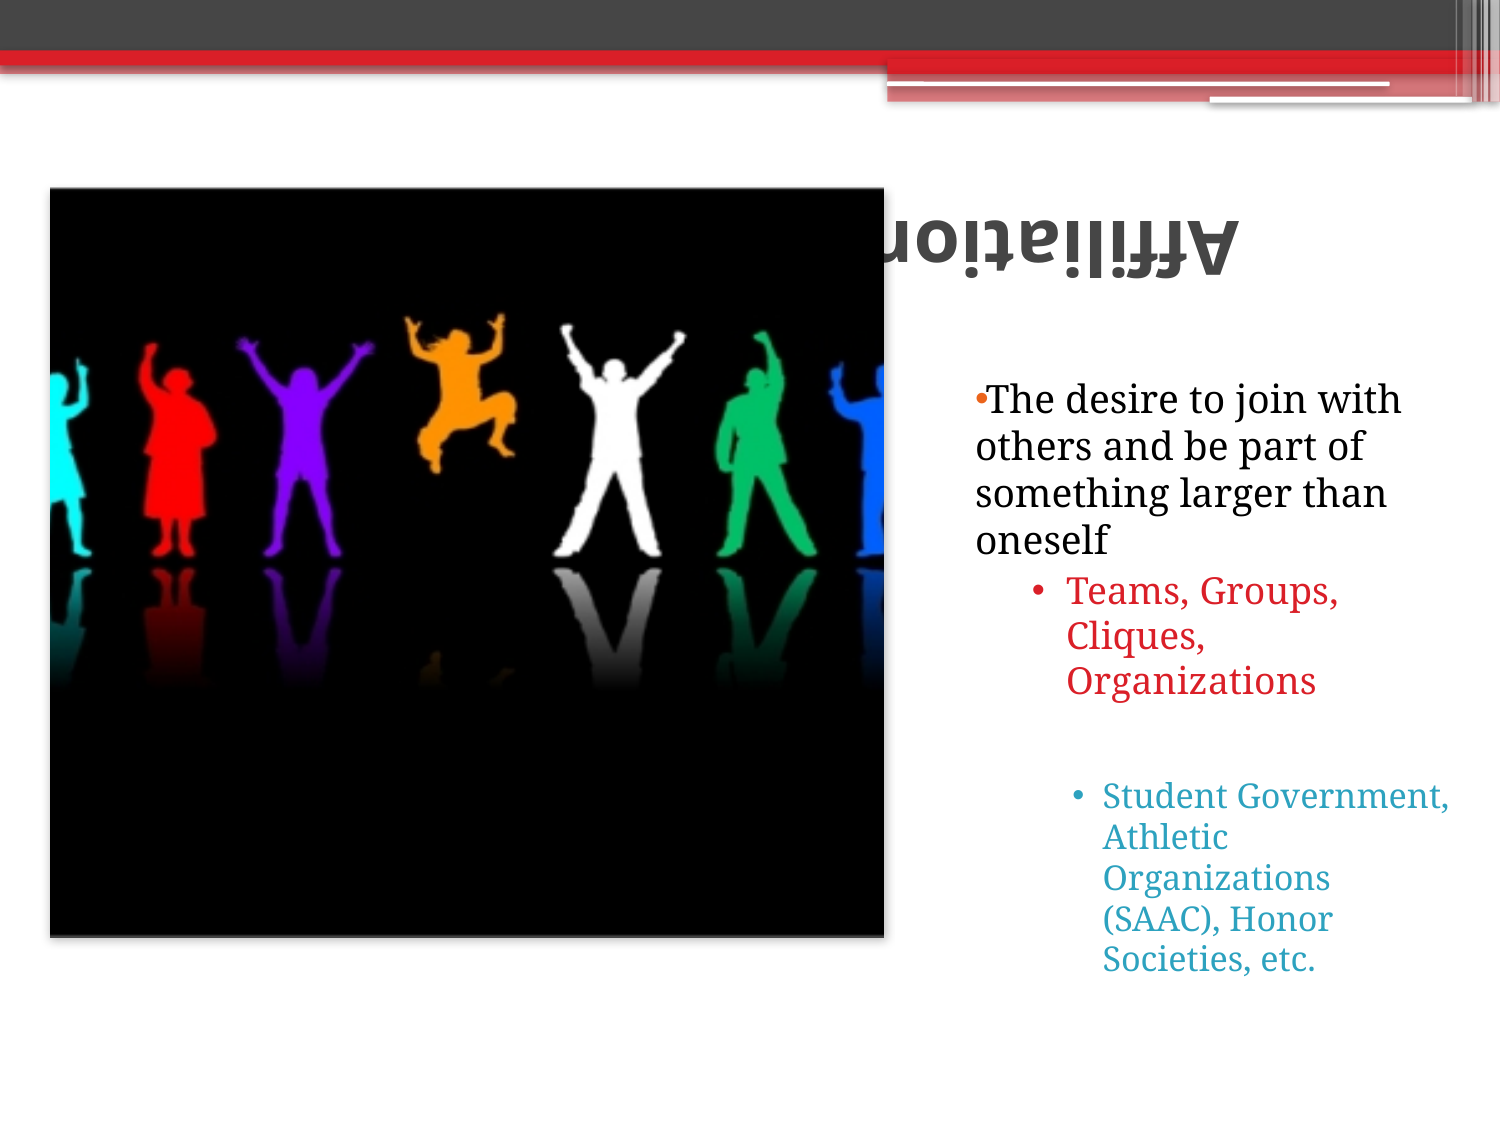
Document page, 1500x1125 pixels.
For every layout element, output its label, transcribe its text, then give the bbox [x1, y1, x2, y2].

picture [49, 187, 885, 938]
title Affiliation [893, 200, 1500, 297]
list The desire to join with others and be part of something larger than oneself Teams, Groups, Cliques, Organizations Student Government, Athletic Organizations (SAAC), Honor Societies, etc. [975, 375, 1463, 988]
